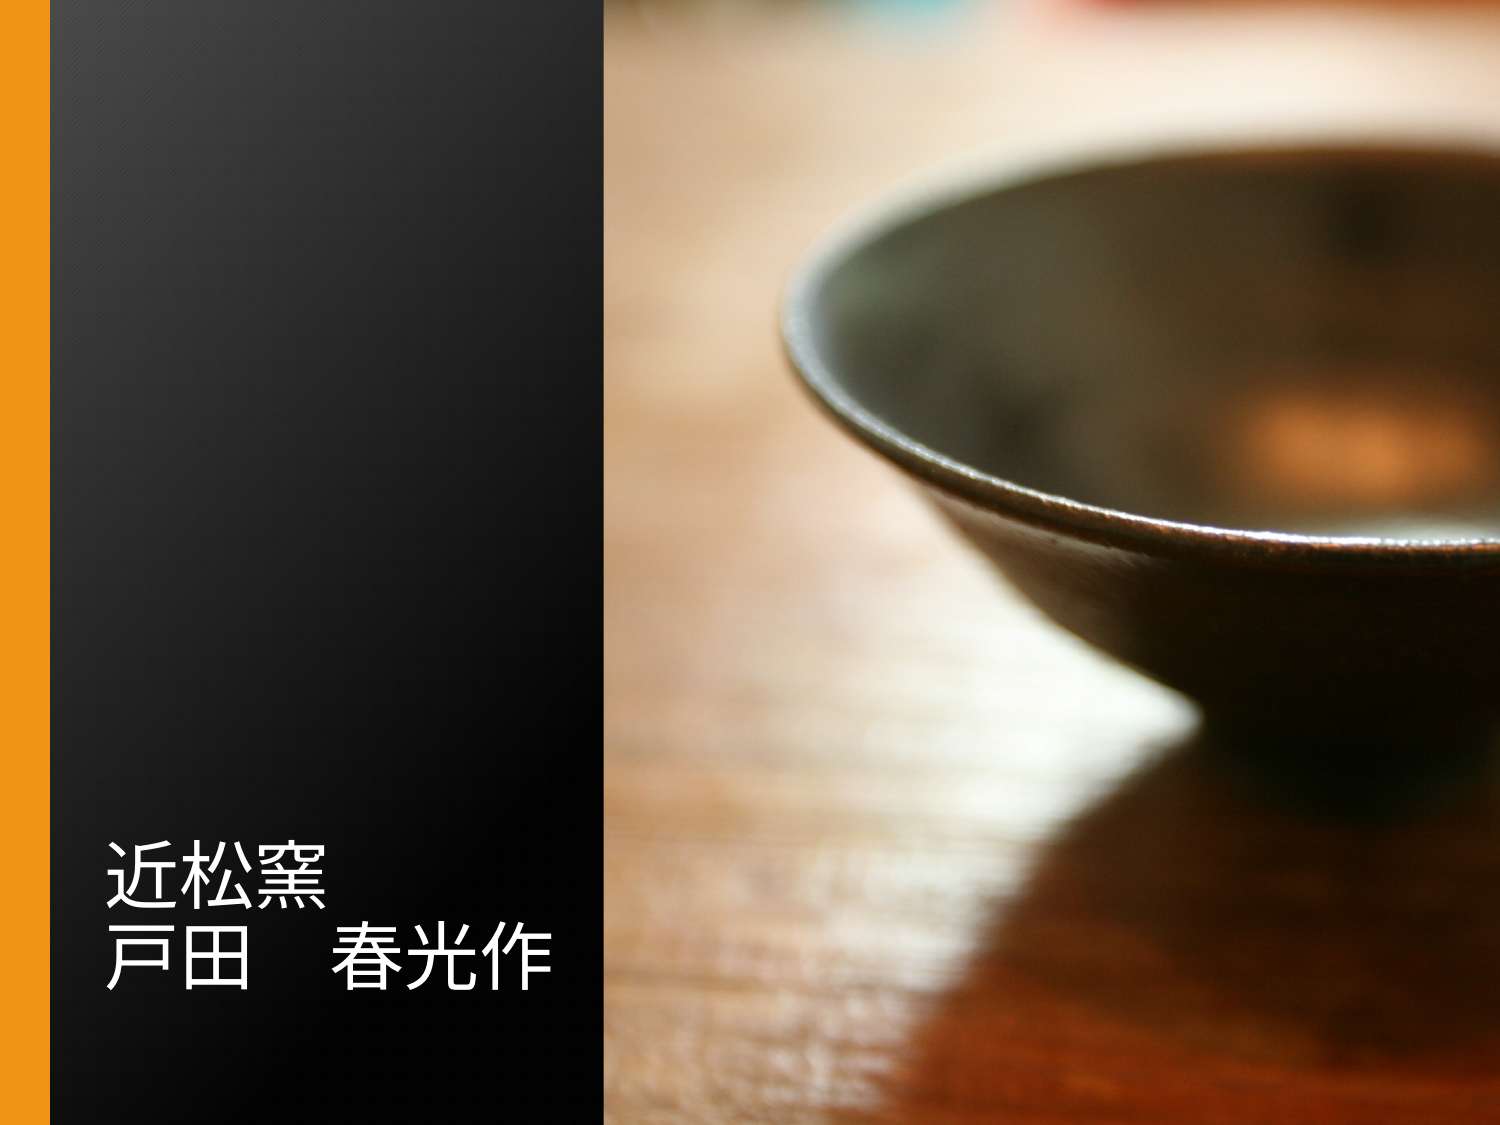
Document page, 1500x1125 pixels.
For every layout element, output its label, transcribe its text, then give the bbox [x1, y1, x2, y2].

picture [603, 0, 1500, 1125]
title 近松窯 戸田 春光作 [89, 831, 603, 1009]
